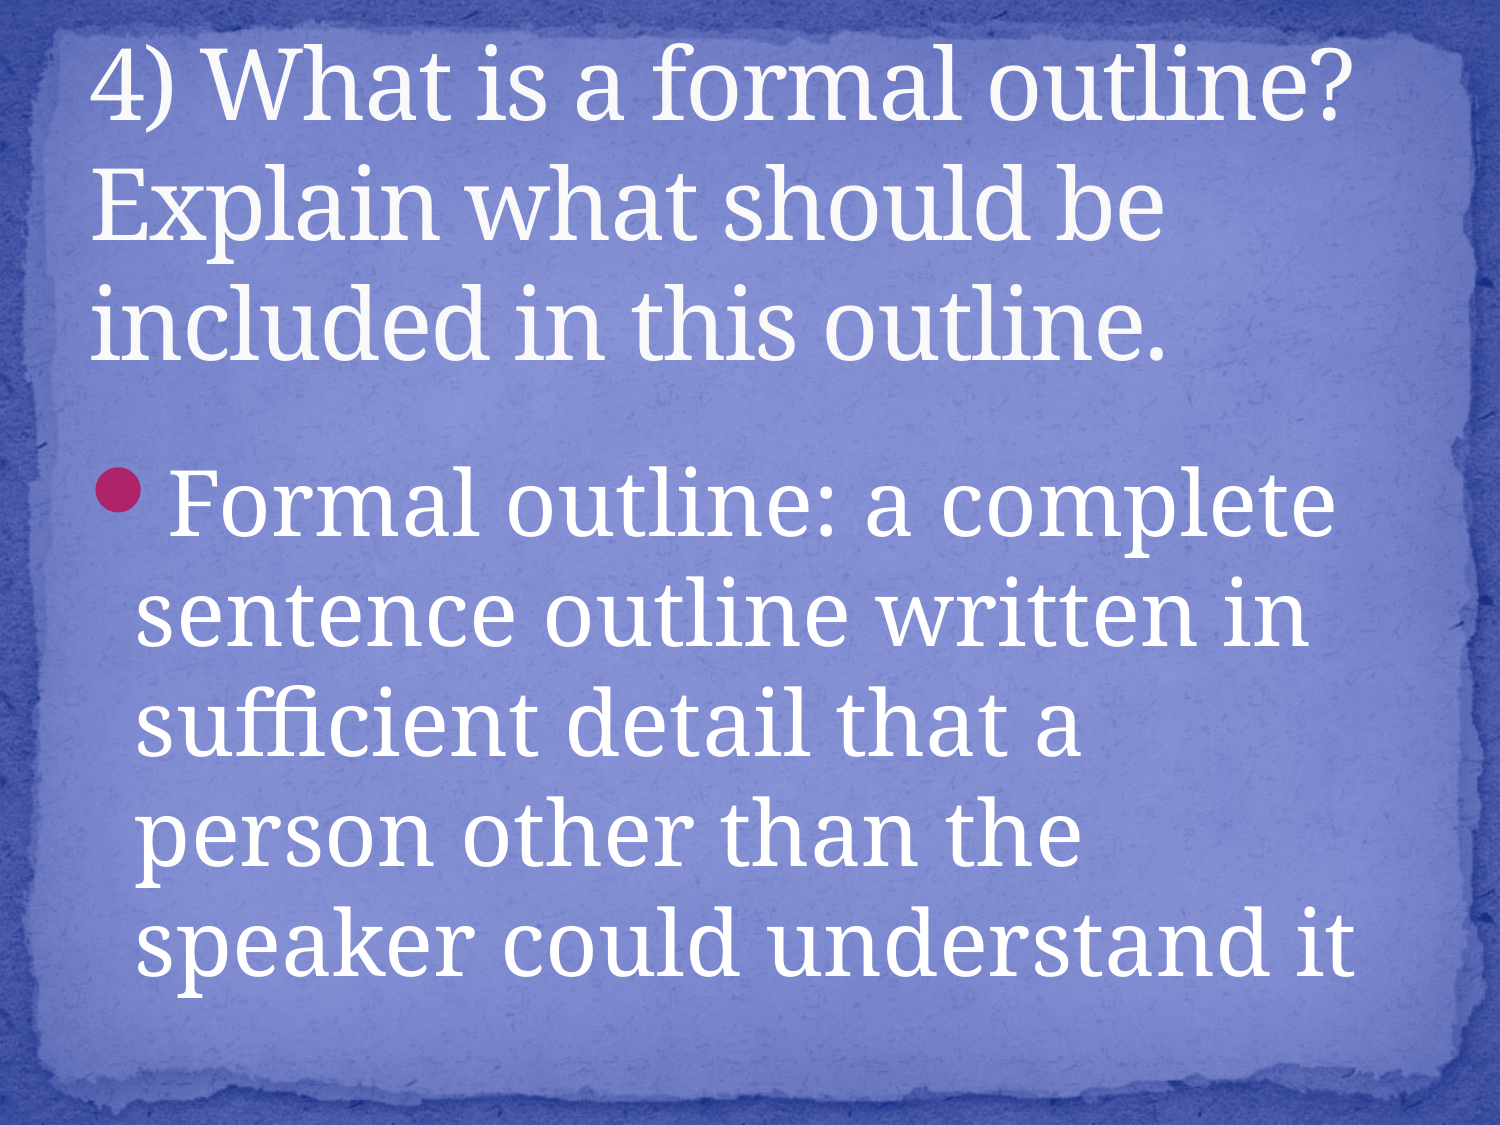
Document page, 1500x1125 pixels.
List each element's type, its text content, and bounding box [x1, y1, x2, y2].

title 4) What is a formal outline? Explain what should be included in this outline. [74, 45, 1425, 388]
list Formal outline: a complete sentence outline written in sufficient detail that a person other than the speaker could understand it [75, 437, 1425, 1005]
